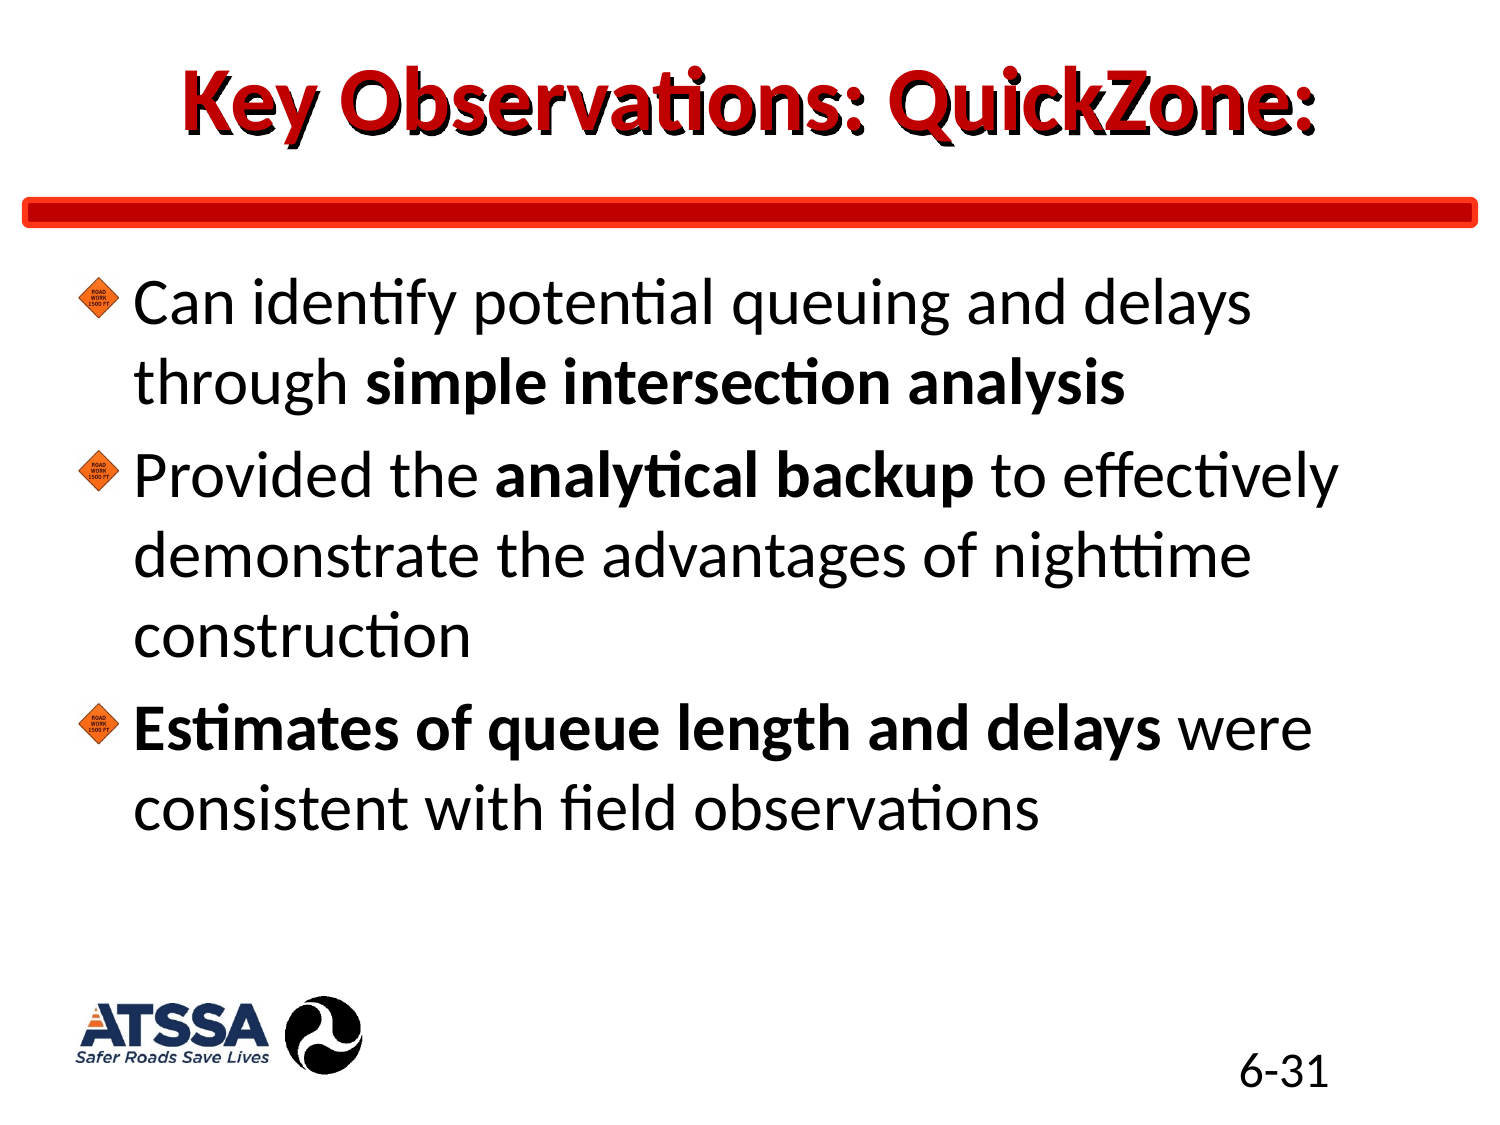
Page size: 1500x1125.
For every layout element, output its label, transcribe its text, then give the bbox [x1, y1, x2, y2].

list Can identify potential queuing and delays through simple intersection analysis Provided the analytical backup to effectively demonstrate the advantages of nighttime construction Estimates of queue length and delays were consistent with field observations [62, 249, 1413, 1125]
title Key Observations: QuickZone: [0, 0, 1500, 188]
picture [77, 702, 120, 745]
picture [77, 276, 120, 319]
picture [77, 449, 120, 492]
